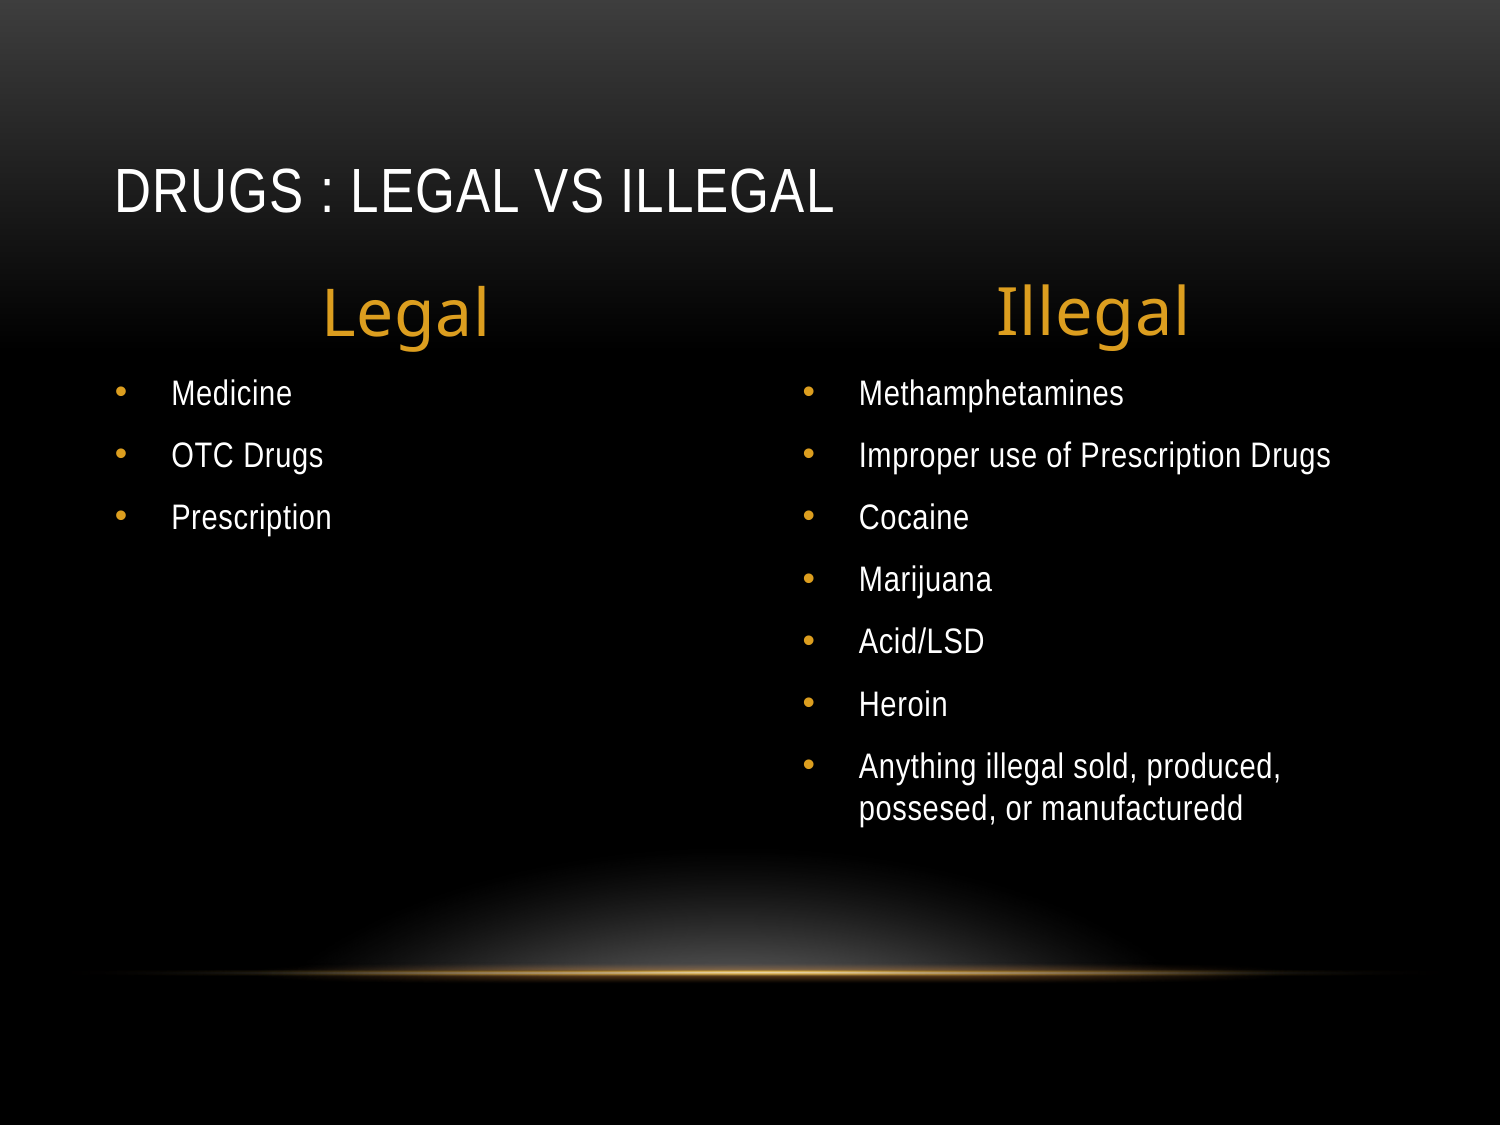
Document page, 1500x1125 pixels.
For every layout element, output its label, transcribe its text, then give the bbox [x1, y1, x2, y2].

picture [0, 0, 1500, 1125]
list Legal [99, 262, 713, 357]
list Methamphetamines Improper use of Prescription Drugs Cocaine Marijuana Acid/LSD Heroin Anything illegal sold, produced, possesed, or manufacturedd [787, 362, 1400, 938]
list Illegal [787, 262, 1400, 357]
title Drugs : Legal Vs Illegal [99, 45, 1400, 233]
list Medicine OTC Drugs Prescription [99, 362, 713, 938]
